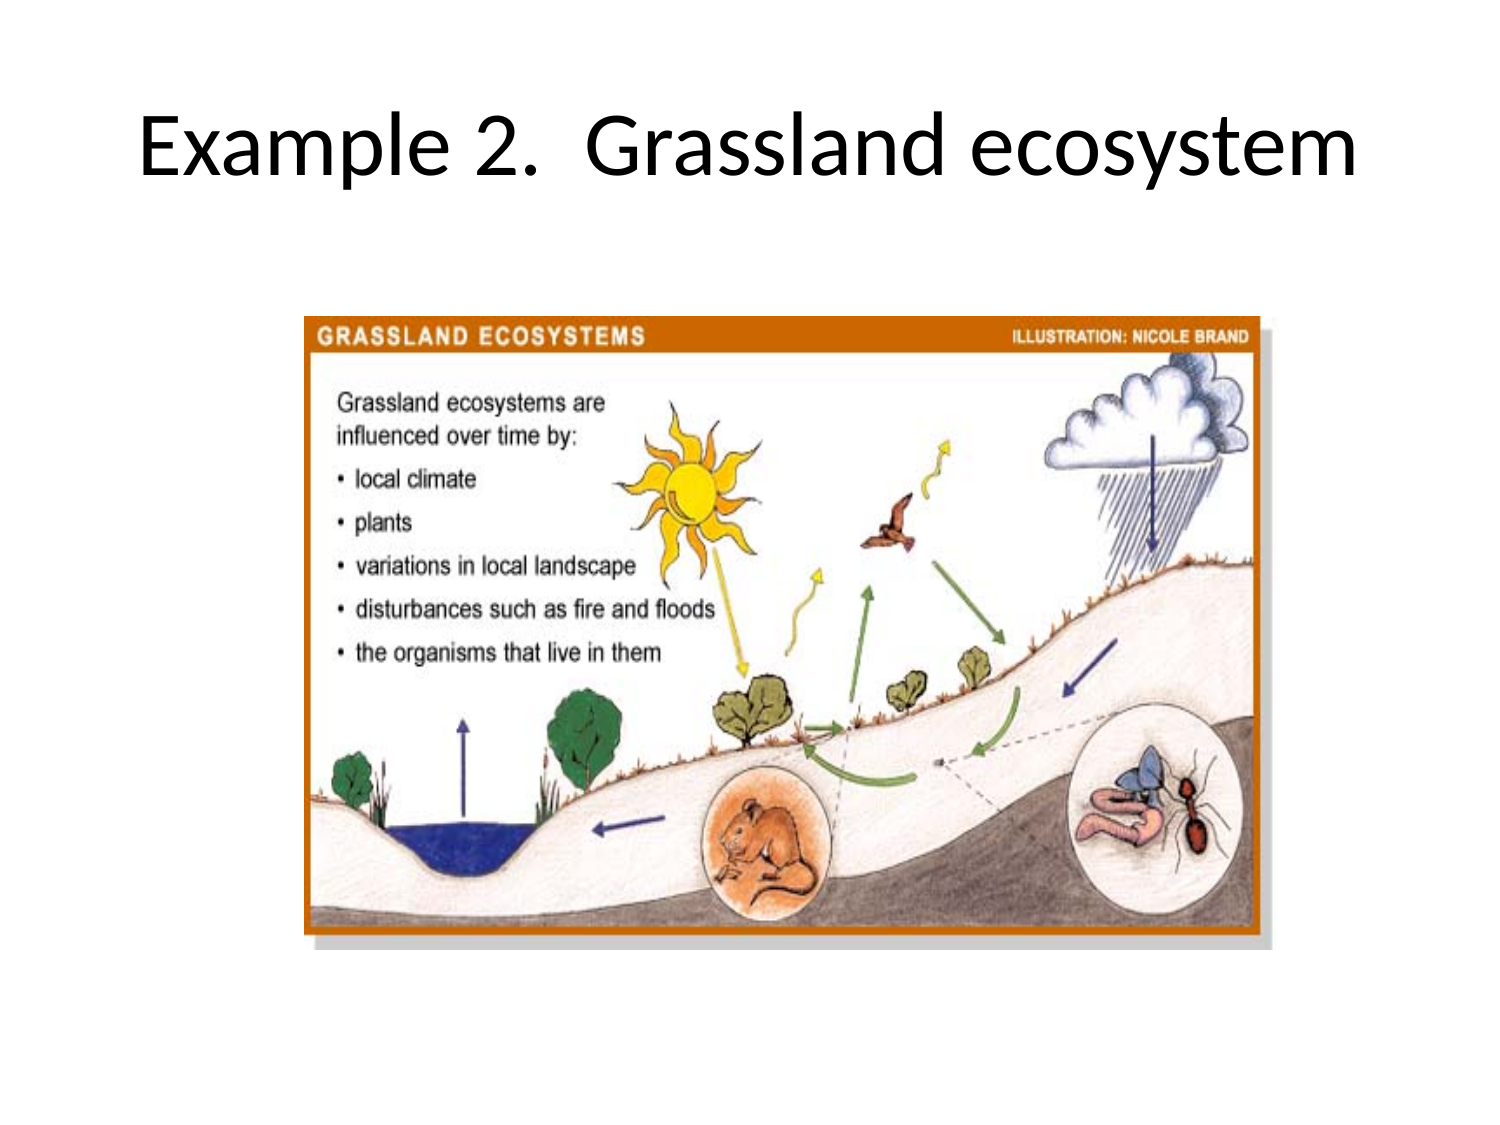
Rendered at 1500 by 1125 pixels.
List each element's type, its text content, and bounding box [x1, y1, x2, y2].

title Example 2. Grassland ecosystem [74, 44, 1426, 233]
picture [304, 316, 1278, 950]
